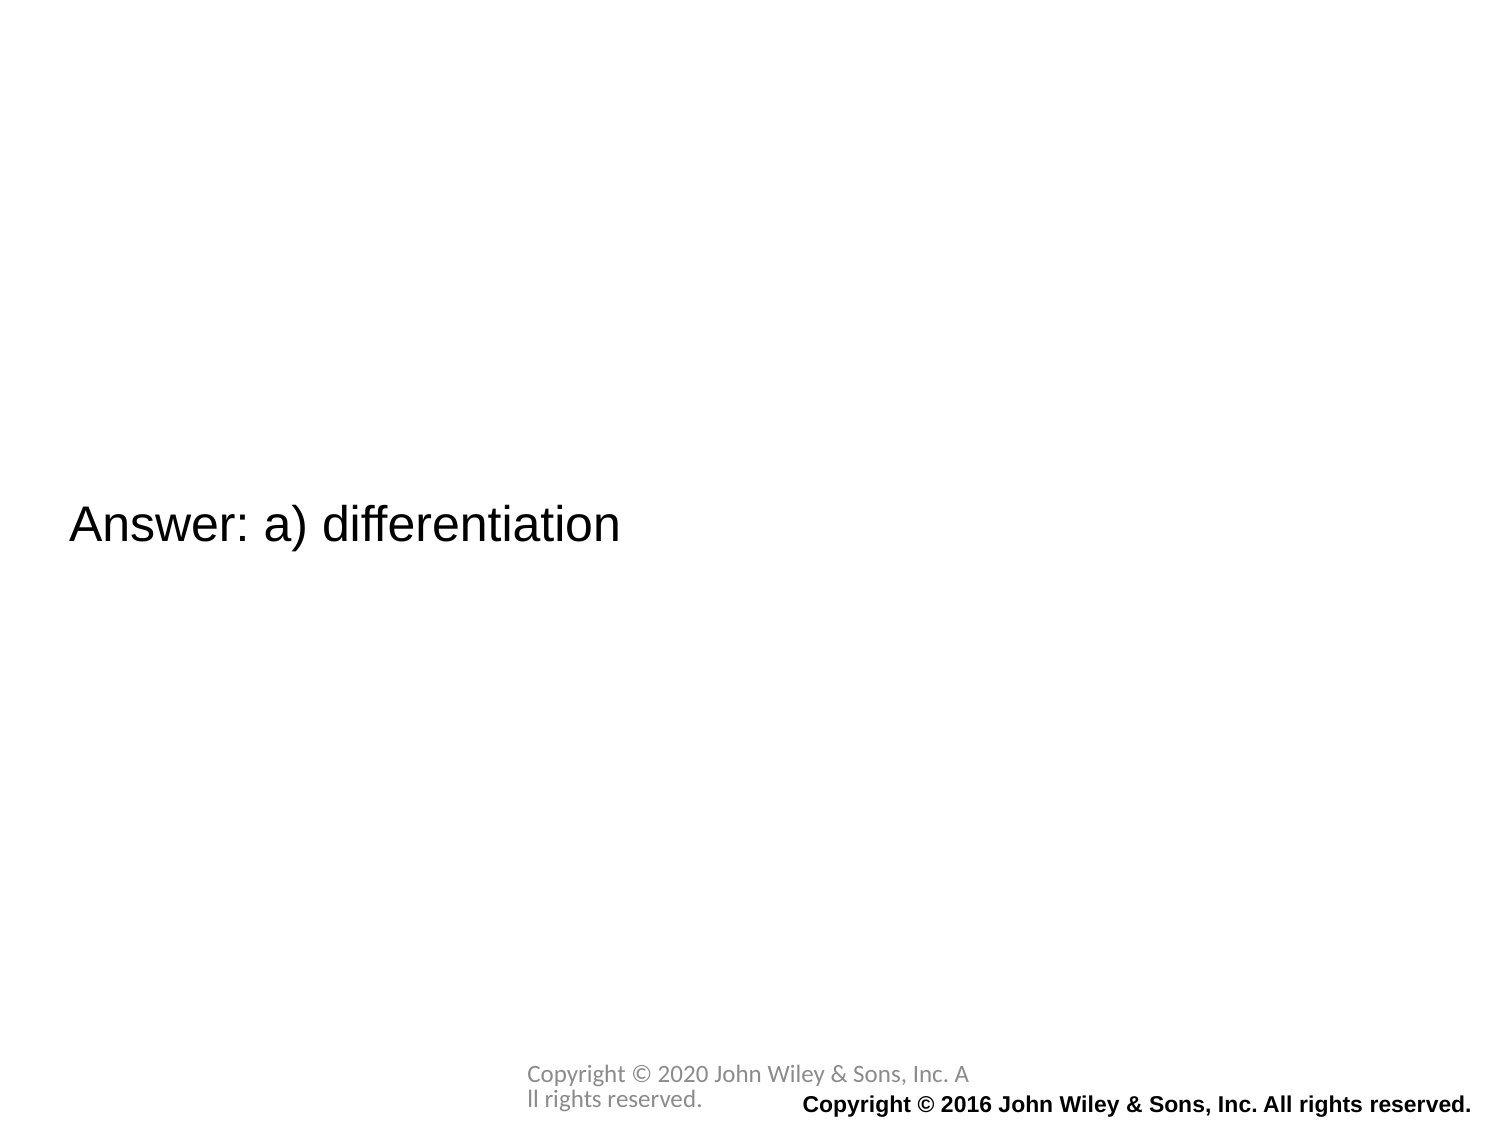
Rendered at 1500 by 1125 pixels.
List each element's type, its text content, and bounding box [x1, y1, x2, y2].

text_box Answer: a) differentiation [54, 483, 1466, 559]
text_box Copyright © 2016 John Wiley & Sons, Inc. All rights reserved. [512, 1065, 1488, 1125]
footer Copyright © 2020 John Wiley & Sons, Inc. All rights reserved. [512, 1042, 988, 1103]
